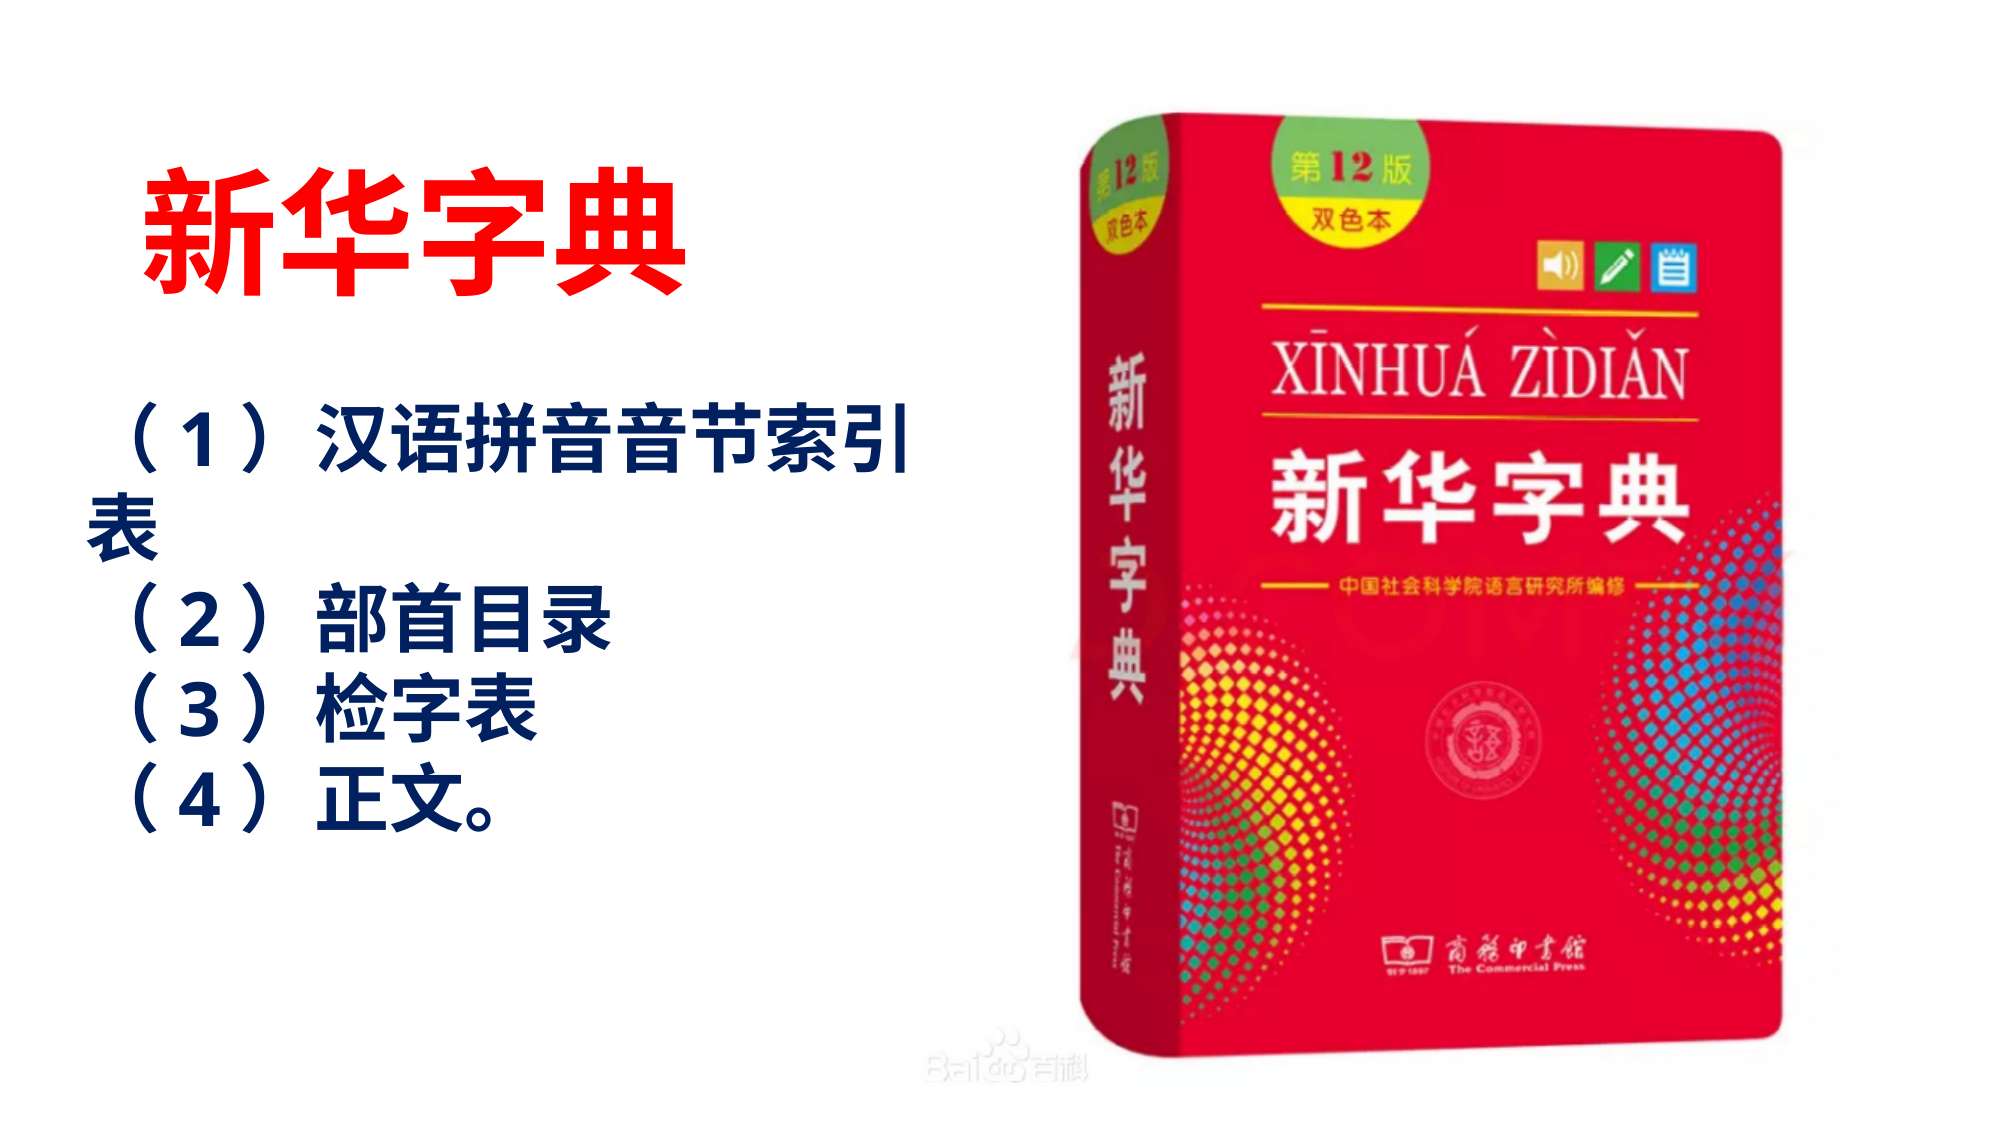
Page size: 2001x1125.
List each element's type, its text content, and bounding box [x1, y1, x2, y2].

text_box 新华字典 [125, 139, 755, 320]
text_box （1）汉语拼音音节索引表 （2）部首目录 （3）检字表 （4）正文。 [71, 384, 874, 850]
picture [874, 11, 2000, 1125]
